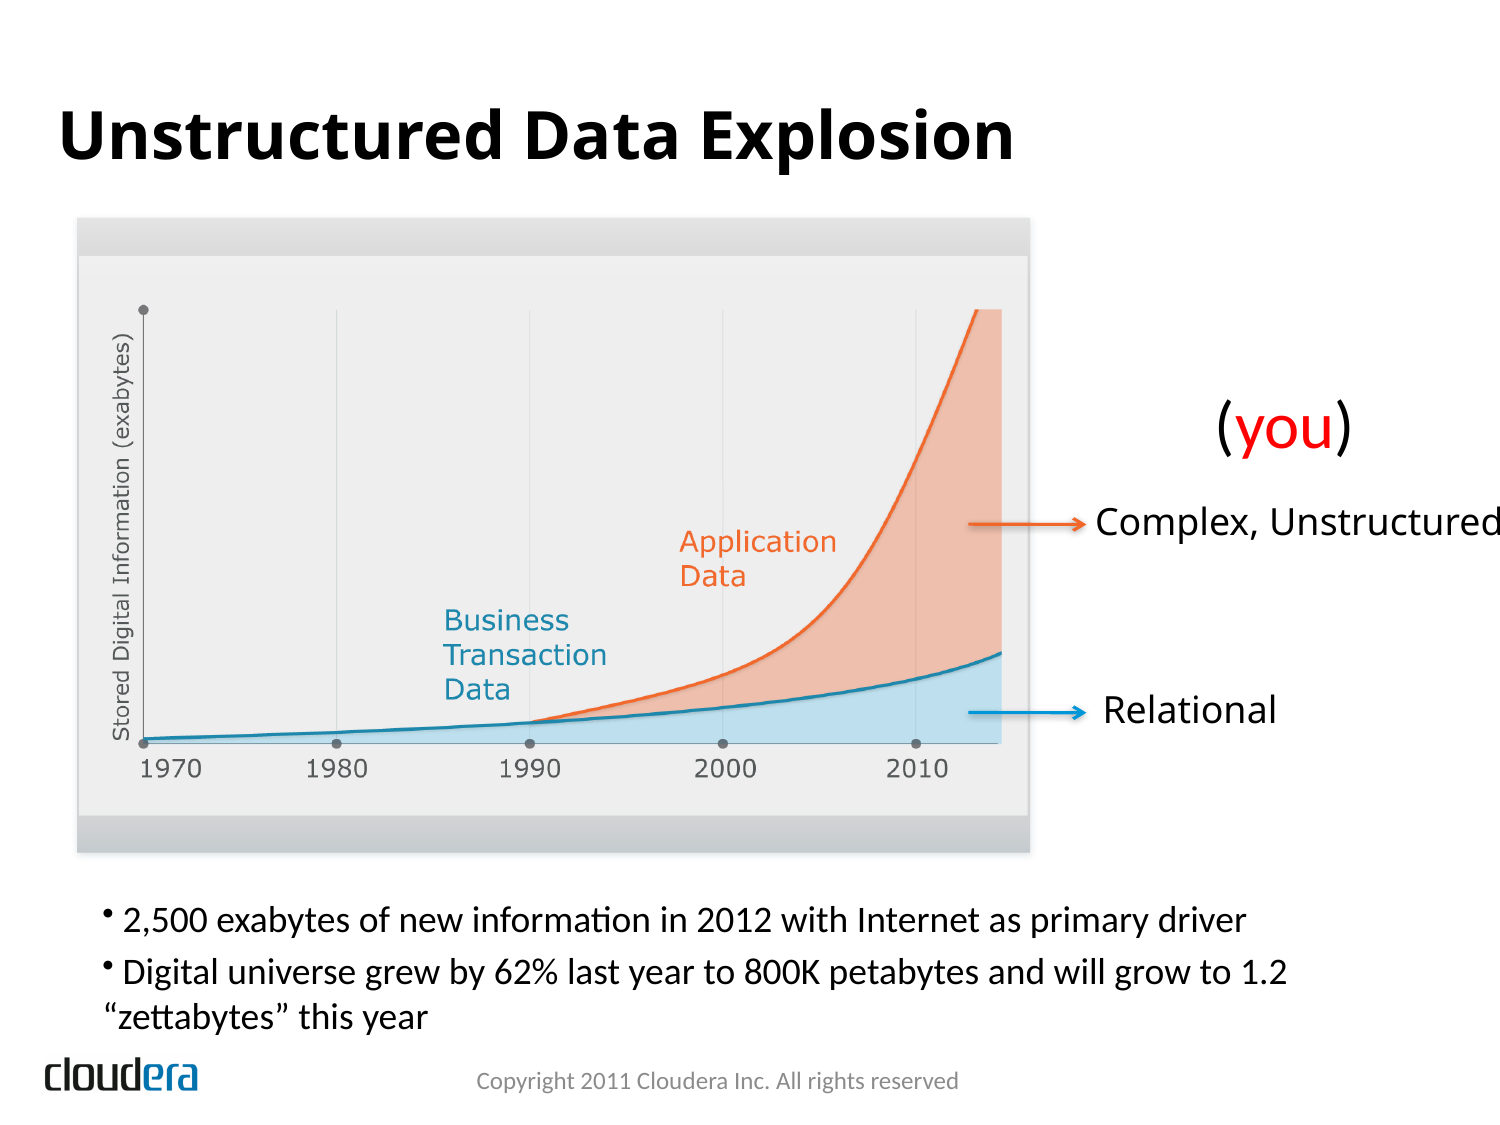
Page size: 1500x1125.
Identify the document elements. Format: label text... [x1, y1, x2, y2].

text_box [58, 213, 1042, 862]
text_box (you) [1199, 374, 1500, 470]
title Unstructured Data Explosion [42, 35, 1461, 232]
text_box Complex, Unstructured [1080, 490, 1500, 551]
text_box Relational [1087, 678, 1293, 739]
footer Copyright 2011 Cloudera Inc. All rights reserved [375, 1063, 1063, 1096]
picture [42, 1053, 199, 1094]
text_box 2,500 exabytes of new information in 2012 with Internet as primary driver Digital universe grew by 62% last year to 800K petabytes and will grow to 1.2 “zettabytes” this year [87, 887, 1435, 1054]
